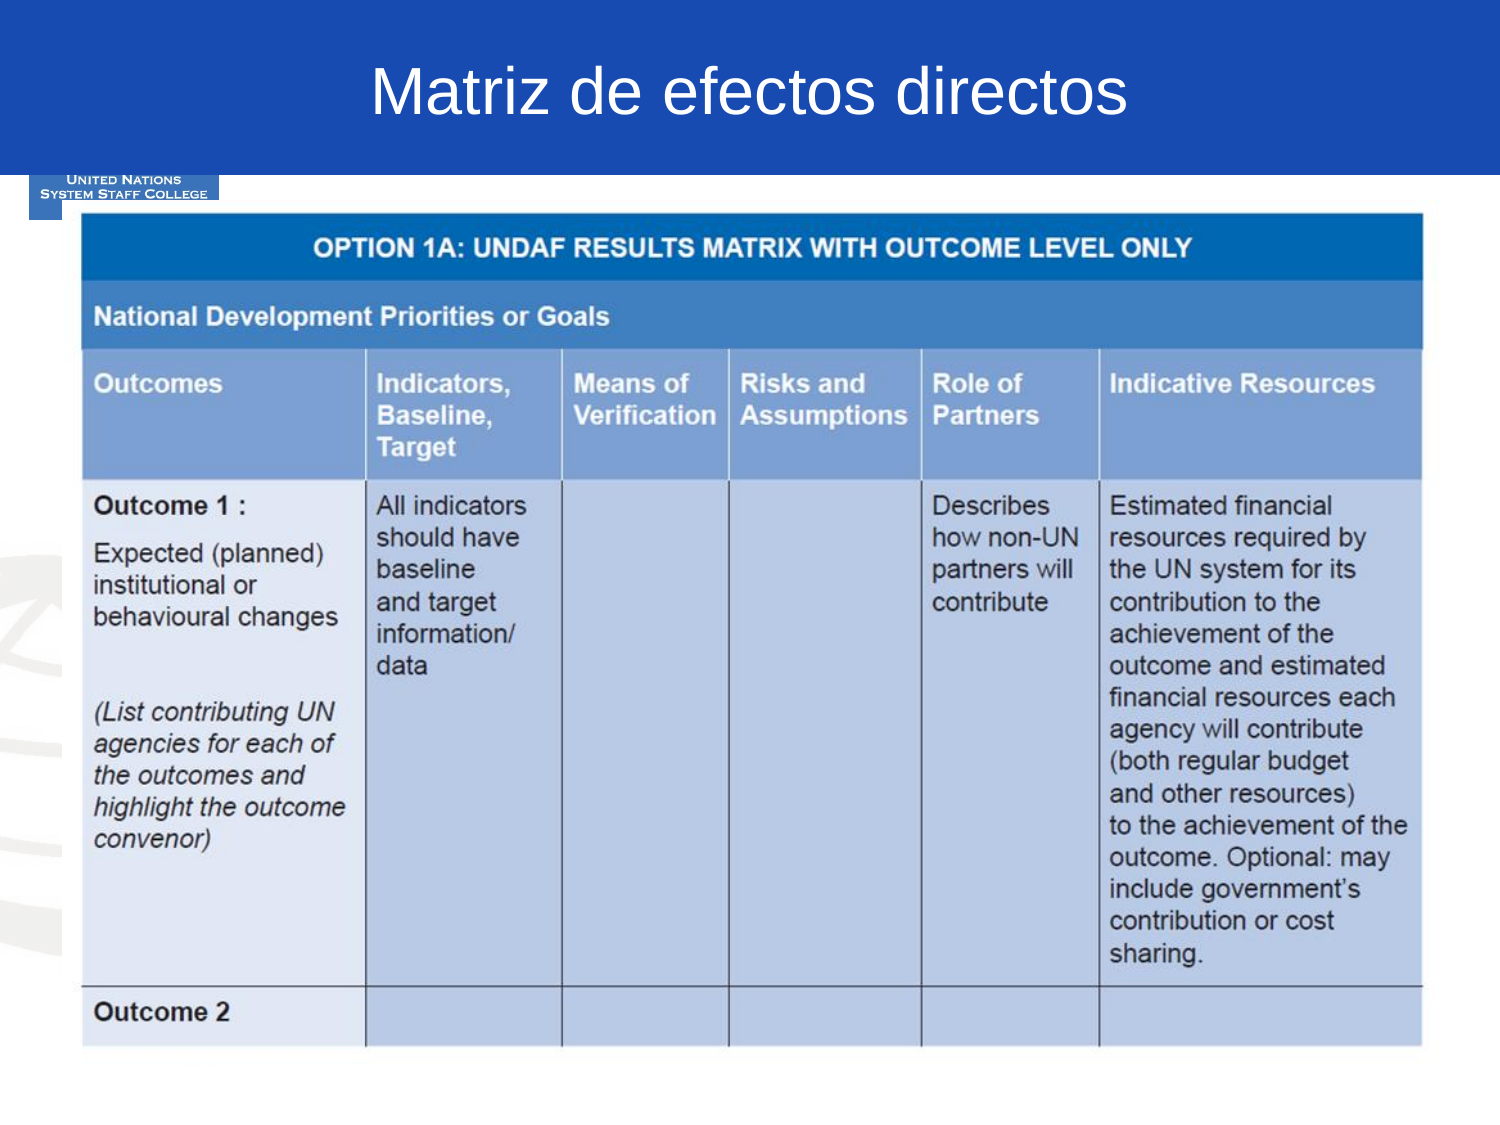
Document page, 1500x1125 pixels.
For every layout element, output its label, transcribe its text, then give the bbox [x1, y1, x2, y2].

text_box Matriz de efectos directos [0, 0, 1500, 175]
picture [29, 175, 1439, 1064]
